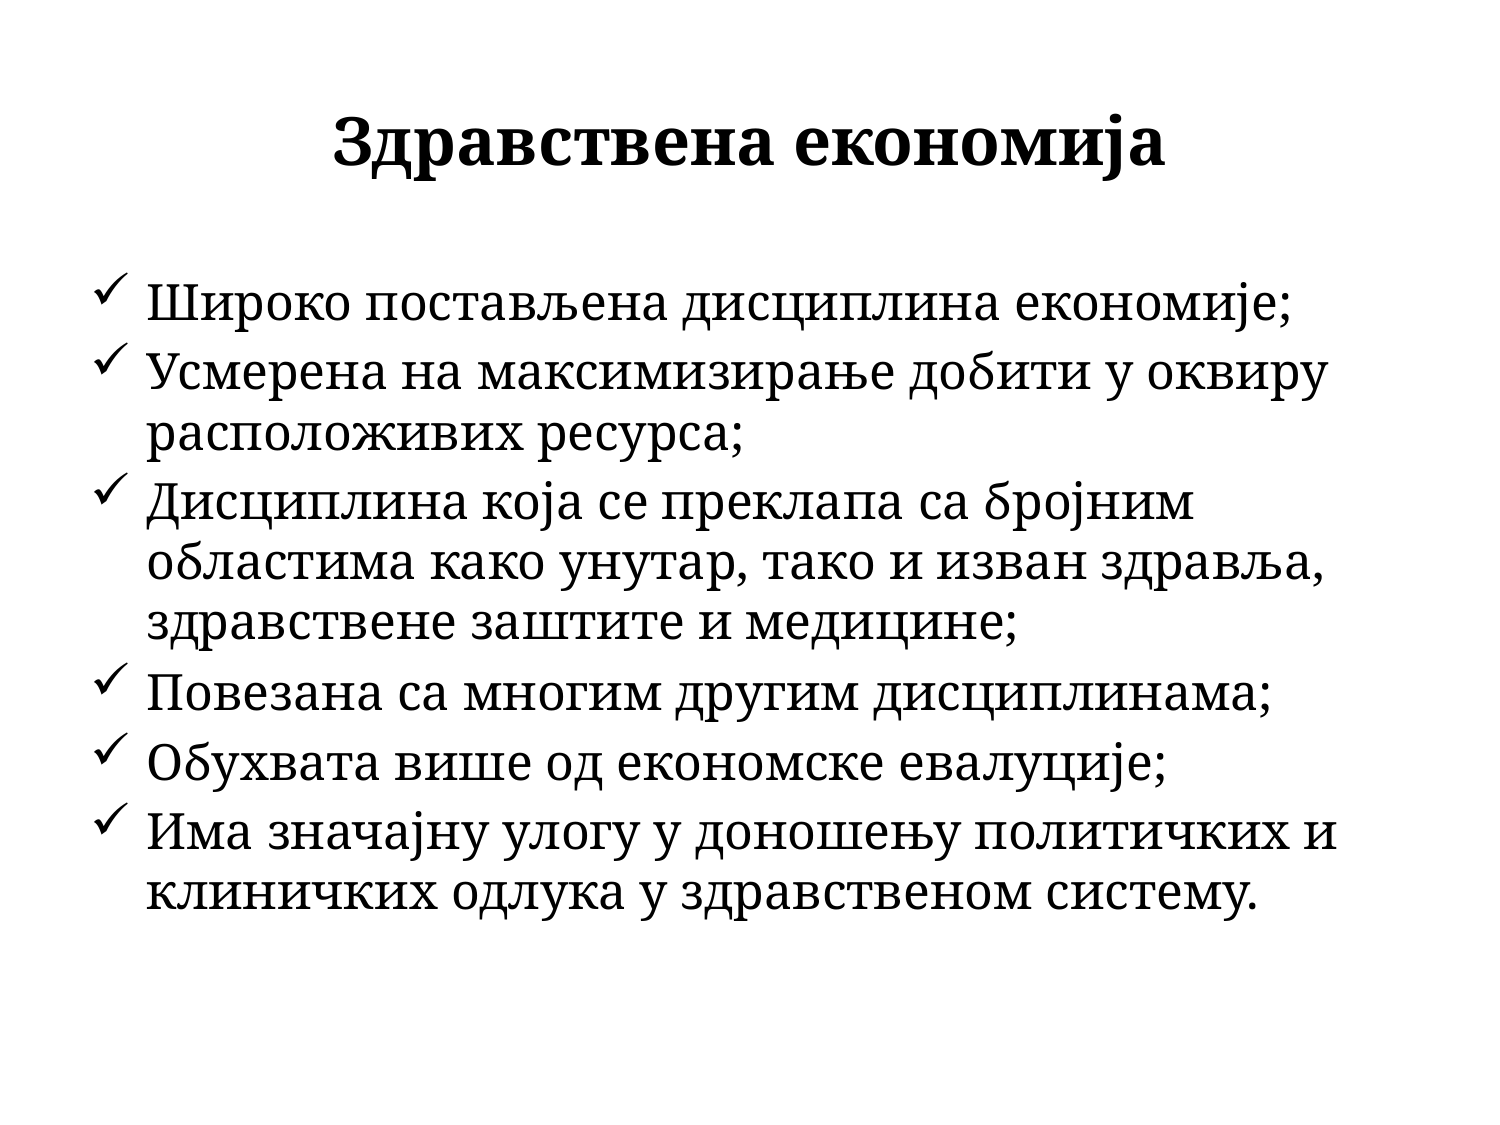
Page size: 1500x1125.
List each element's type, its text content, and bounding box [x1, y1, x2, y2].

list Широко постављена дисциплина економије; Усмерена на максимизирање добити у оквиру расположивих ресурса; Дисциплина која се преклапа са бројним областима како унутар, тако и изван здравља, здравствене заштите и медицине; Повезана са многим другим дисциплинама; Обухвата више од економске евалуције; Има значајну улогу у доношењу политичких и клиничких одлука у здравственом систему. [75, 262, 1425, 1005]
title Здравствена економија [75, 45, 1425, 233]
